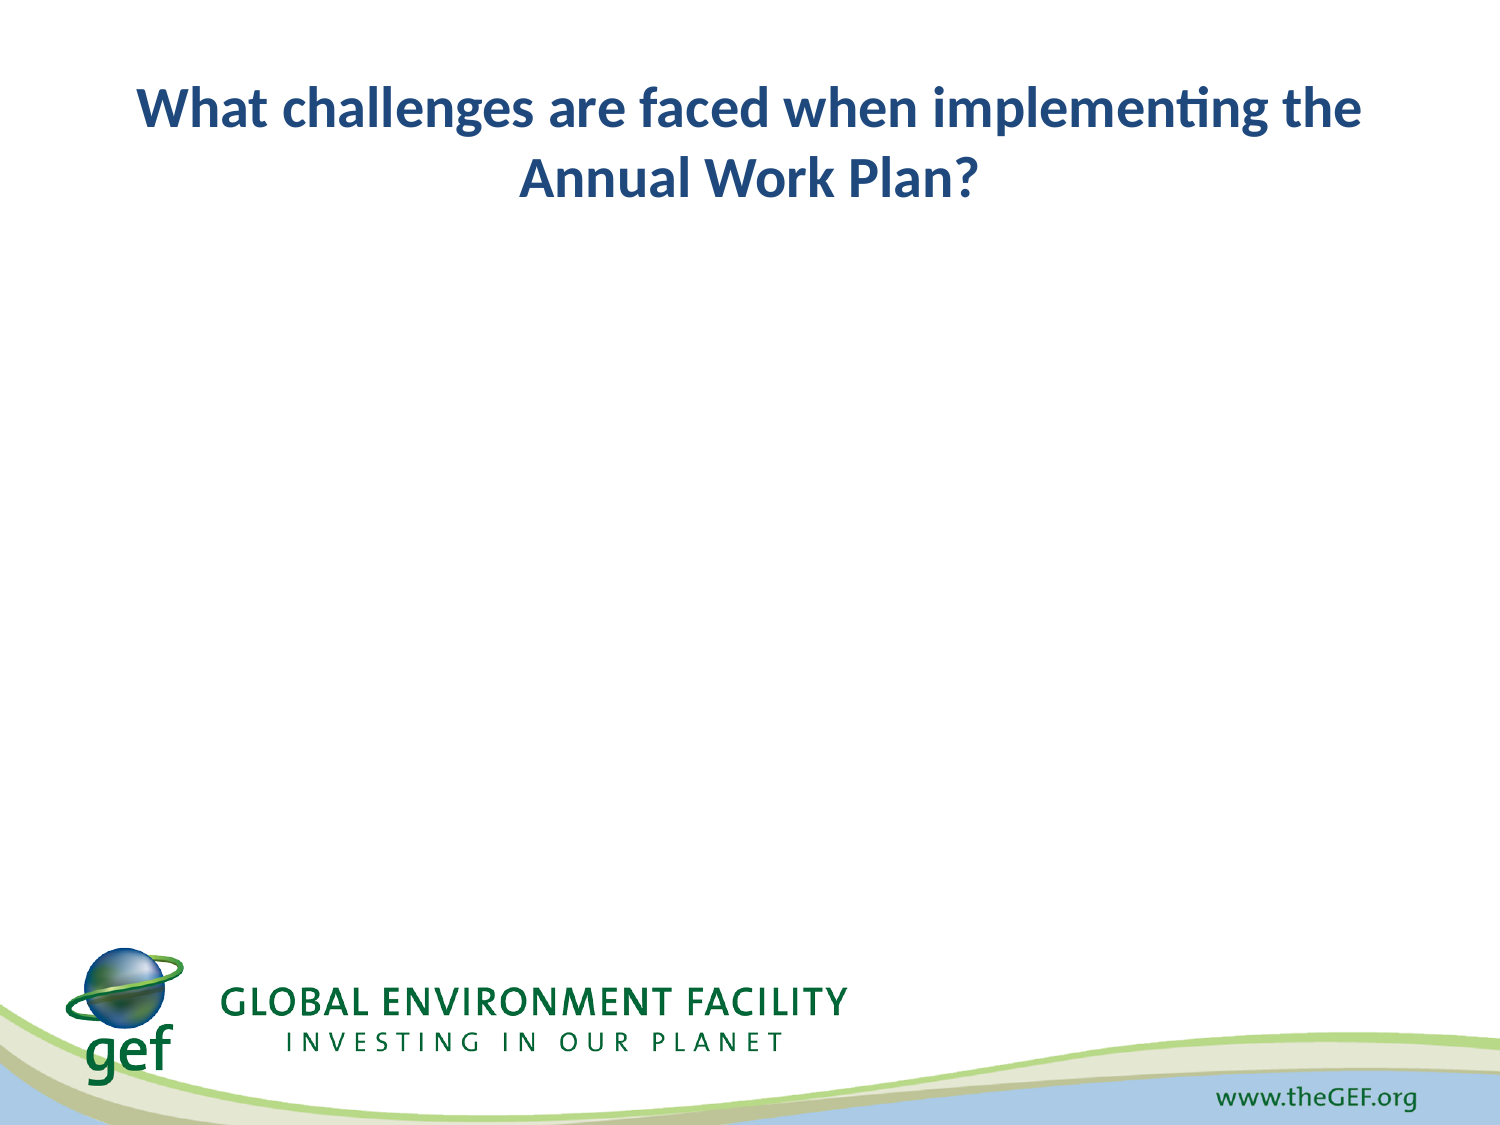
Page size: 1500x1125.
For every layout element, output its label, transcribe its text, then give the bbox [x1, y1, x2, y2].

picture [0, 920, 1500, 1125]
title What challenges are faced when implementing the Annual Work Plan? [74, 44, 1426, 233]
